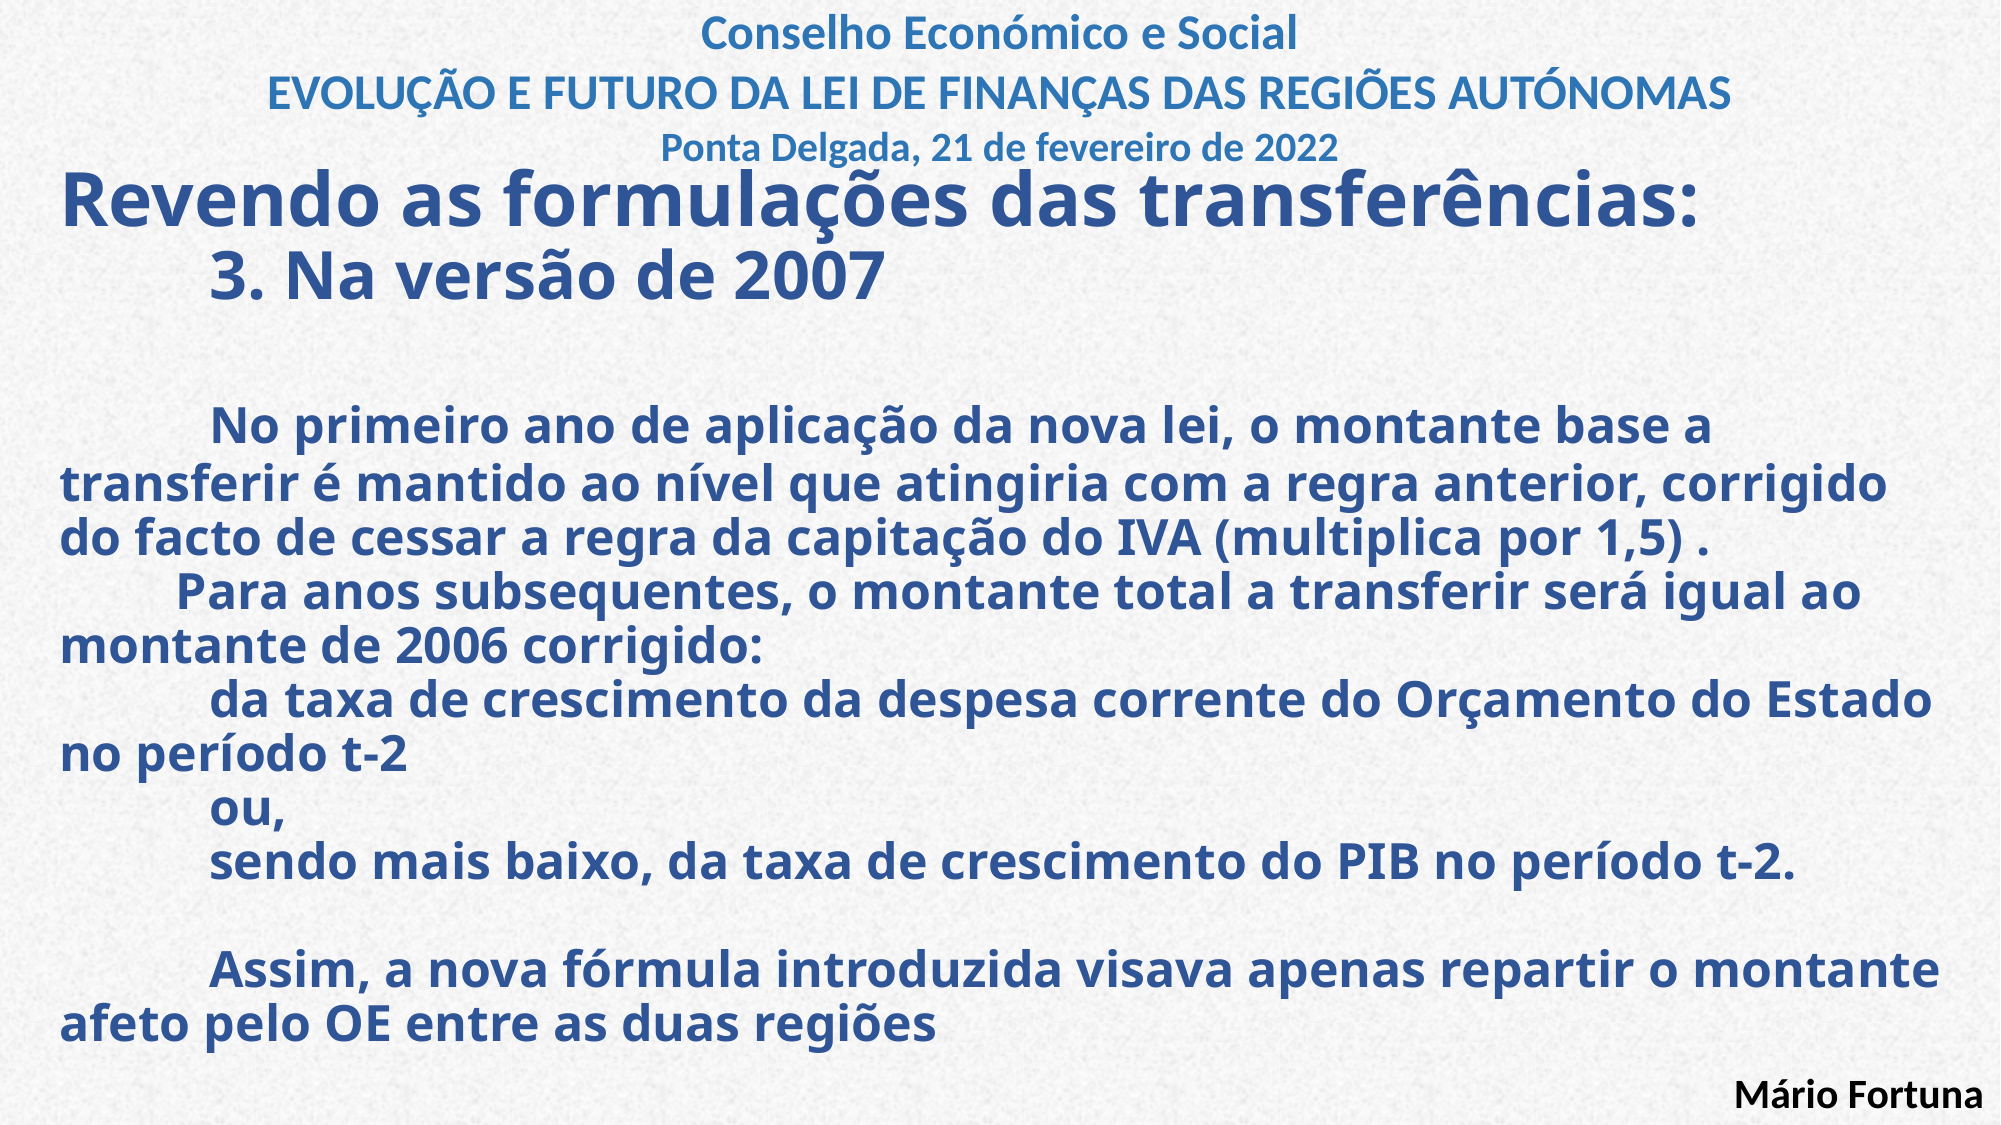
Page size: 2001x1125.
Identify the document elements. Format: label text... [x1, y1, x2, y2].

text_box Mário Fortuna [1719, 1059, 1999, 1125]
text_box Conselho Económico e Social EVOLUÇÃO E FUTURO DA LEI DE FINANÇAS DAS REGIÕES AUTÓNOMAS Ponta Delgada, 21 de fevereiro de 2022 [0, 0, 2000, 177]
title Revendo as formulações das transferências: 3. Na versão de 2007 No primeiro ano de aplicação da nova lei, o montante base a transferir é mantido ao nível que atingiria com a regra anterior, corrigido do facto de cessar a regra da capitação do IVA (multiplica por 1,5) . Para anos subsequentes, o montante total a transferir será igual ao montante de 2006 corrigido: da taxa de crescimento da despesa corrente do Orçamento do Estado no período t-2 ou, sendo mais baixo, da taxa de crescimento do PIB no período t-2. Assim, a nova fórmula introduzida visava apenas repartir o montante afeto pelo OE entre as duas regiões [44, 438, 1980, 1060]
